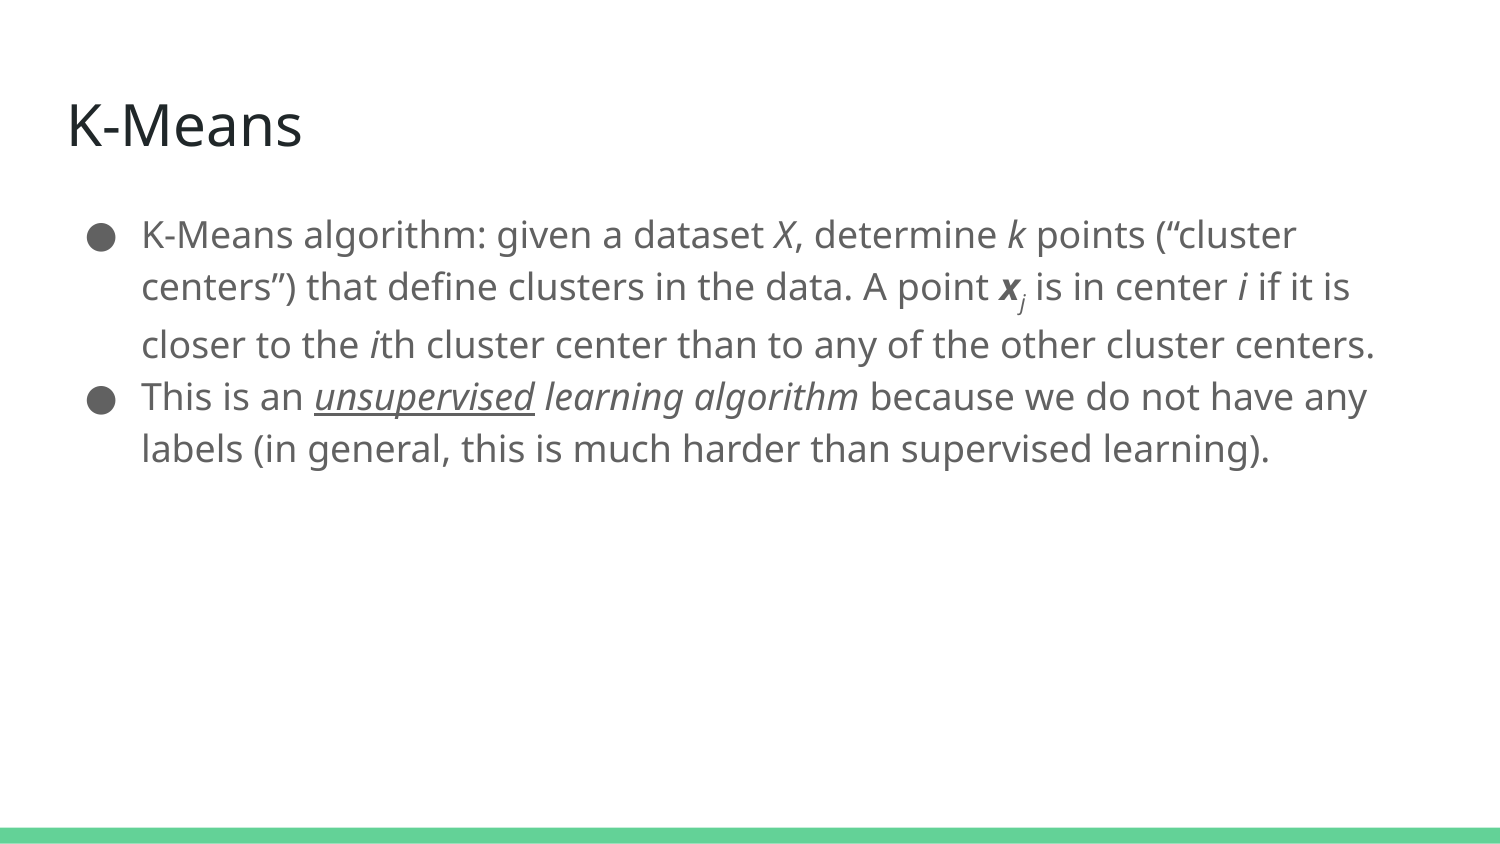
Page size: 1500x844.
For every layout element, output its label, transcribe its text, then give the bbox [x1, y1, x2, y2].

title K-Means [51, 72, 1449, 167]
list K-Means algorithm: given a dataset X, determine k points (“cluster centers”) that define clusters in the data. A point xj is in center i if it is closer to the ith cluster center than to any of the other cluster centers. This is an unsupervised learning algorithm because we do not have any labels (in general, this is much harder than supervised learning). [51, 189, 1449, 750]
